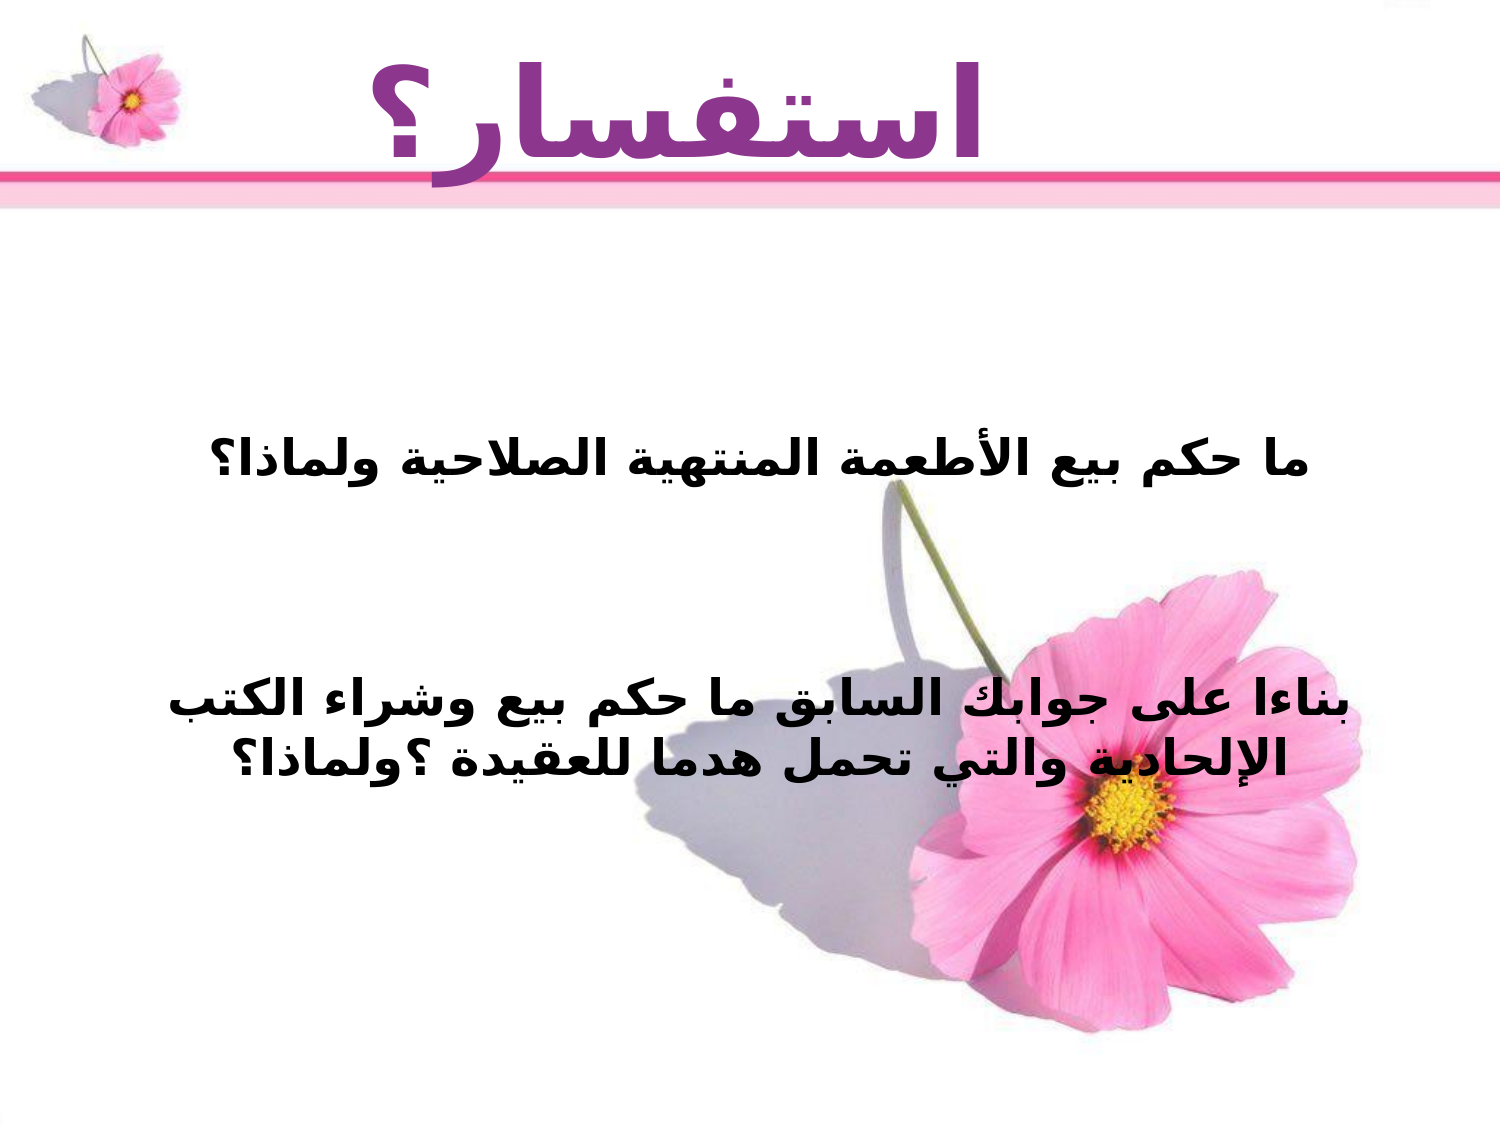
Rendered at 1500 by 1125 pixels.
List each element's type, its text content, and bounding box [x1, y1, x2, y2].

text_box استفسار؟ [349, 24, 1338, 190]
text_box ما حكم بيع الأطعمة المنتهية الصلاحية ولماذا؟ بناءا على جوابك السابق ما حكم بيع وشراء الكتب الإلحادية والتي تحمل هدما للعقيدة ؟ولماذا؟ [149, 417, 1371, 853]
picture [0, 0, 1500, 1125]
